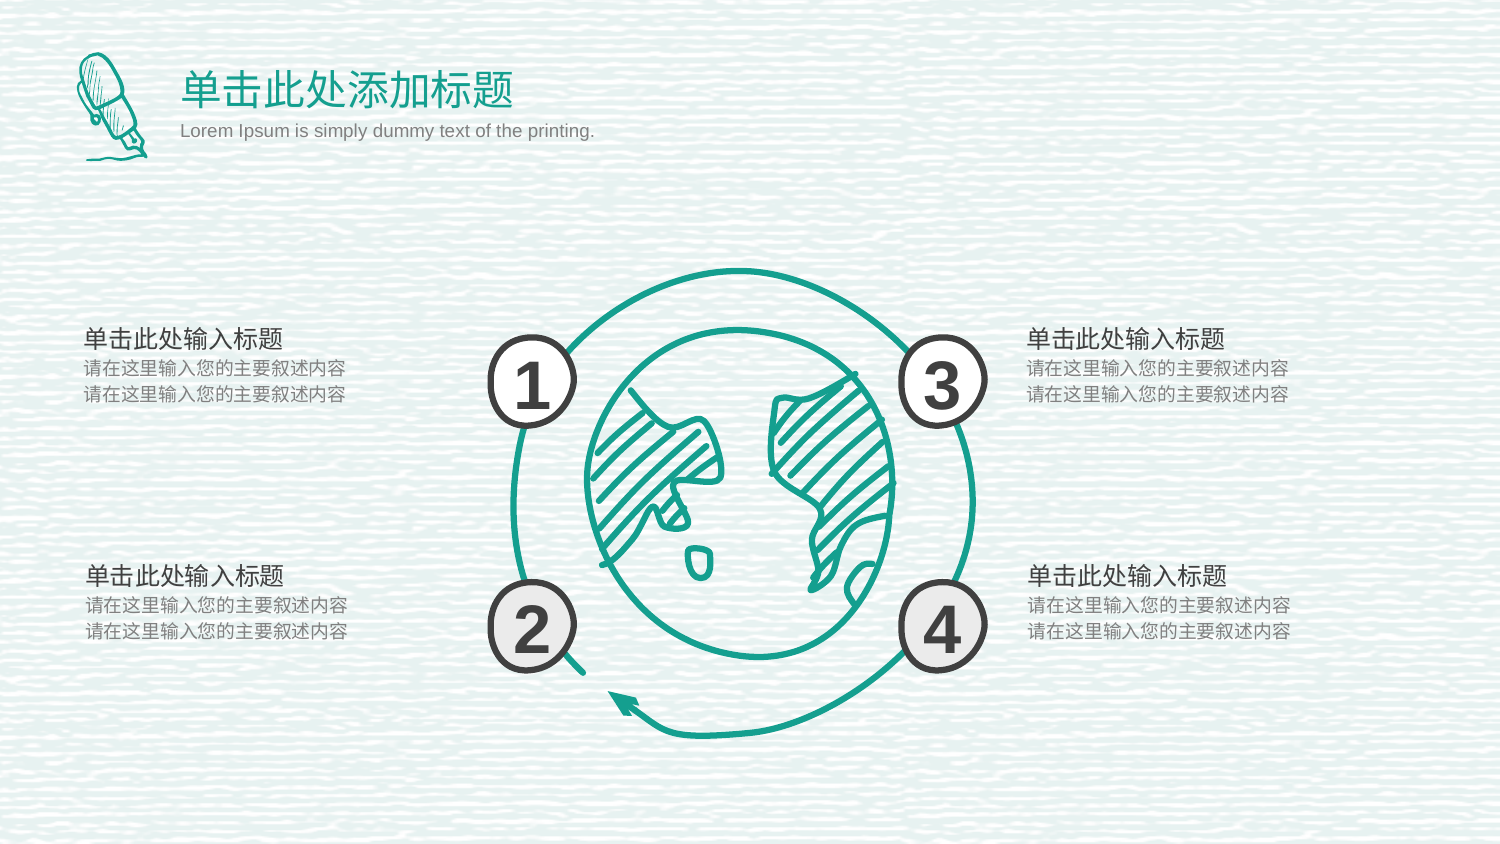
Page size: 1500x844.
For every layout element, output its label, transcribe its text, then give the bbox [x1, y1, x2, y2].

text_box 单击此处输入标题 请在这里输入您的主要叙述内容 请在这里输入您的主要叙述内容 [74, 554, 405, 649]
text_box 1 [488, 335, 576, 428]
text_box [582, 330, 904, 656]
text_box 单击此处输入标题 请在这里输入您的主要叙述内容 请在这里输入您的主要叙述内容 [72, 317, 403, 412]
text_box 单击此处输入标题 请在这里输入您的主要叙述内容 请在这里输入您的主要叙述内容 [1016, 554, 1347, 649]
text_box 单击此处输入标题 请在这里输入您的主要叙述内容 请在这里输入您的主要叙述内容 [1014, 317, 1346, 412]
text_box [907, 413, 975, 596]
text_box 4 [907, 580, 987, 673]
text_box [588, 268, 887, 329]
text_box 2 [488, 580, 576, 673]
text_box [511, 339, 895, 738]
text_box 3 [907, 335, 987, 428]
